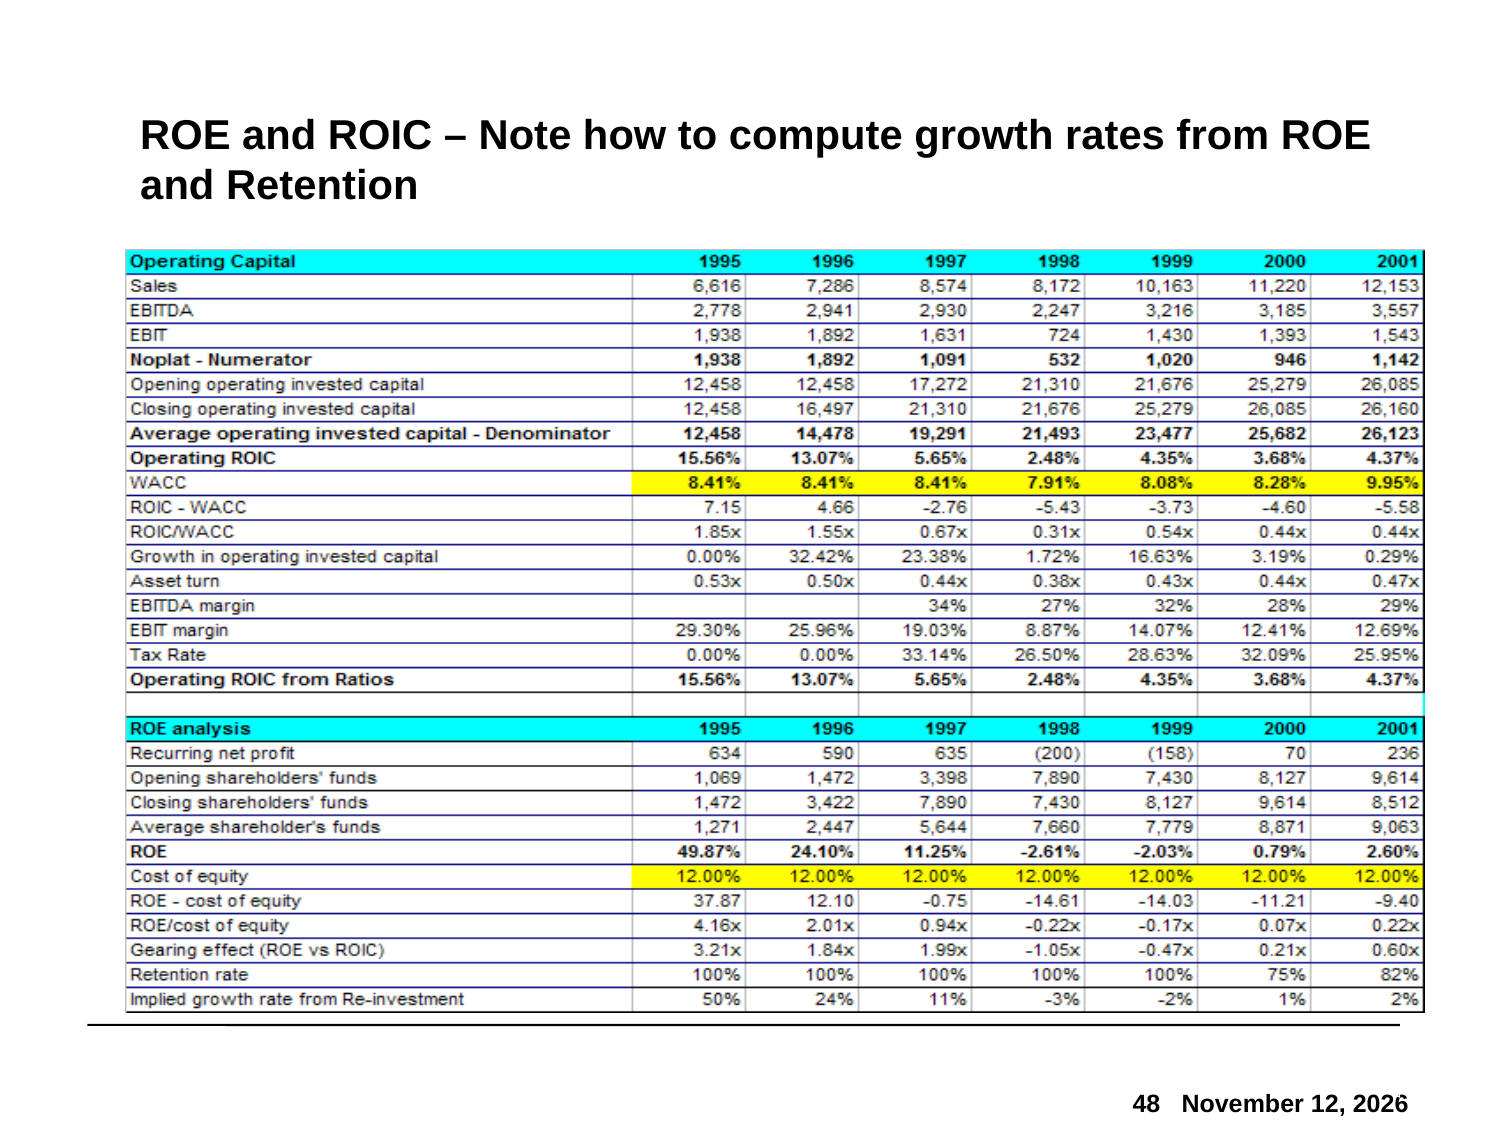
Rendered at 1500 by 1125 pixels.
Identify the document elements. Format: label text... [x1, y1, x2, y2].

title ROE and ROIC – Note how to compute growth rates from ROE and Retention [124, 99, 1401, 226]
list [124, 249, 1426, 1013]
